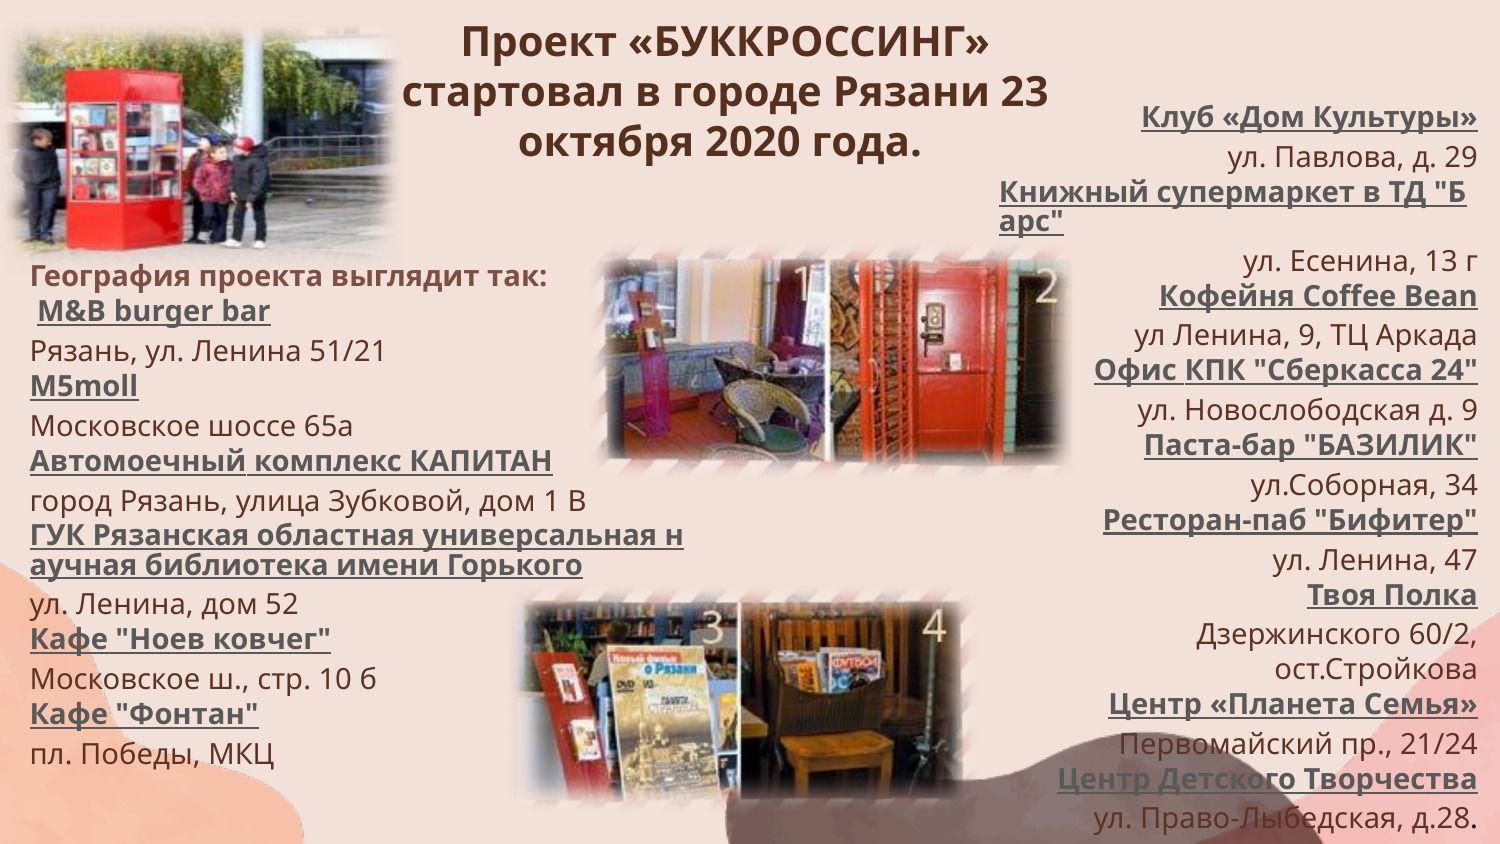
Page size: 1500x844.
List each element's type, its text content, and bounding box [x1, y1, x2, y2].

picture [0, 0, 1500, 844]
text_box Клуб «Дом Культуры» ул. Павлова, д. 29 Книжный супермаркет в ТД "Барс" ул. Есенина, 13 г Кофейня Coffee Bean ул Ленина, 9, ТЦ Аркада Офис КПК "Сберкасса 24" ул. Новослободская д. 9 Паста-бар "БАЗИЛИК" ул.Соборная, 34 Ресторан-паб "Бифитер" ул. Ленина, 47 Твоя Полка Дзержинского 60/2, ост.Стройкова Центр «Планета Семья» Первомайский пр., 21/24 Центр Детского Творчества ул. Право-Лыбедская, д.28. [984, 90, 1493, 813]
subtitle География проекта выглядит так: M&B burger bar Рязань, ул. Ленина 51/21 M5moll Московское шоссе 65а Автомоечный комплекс КАПИТАН город Рязань, улица Зубковой, дом 1 В ГУК Рязанская областная универсальная научная библиотека имени Горького ул. Ленина, дом 52 Кафе "Ноев ковчег" Московское ш., стр. 10 б Кафе "Фонтан" пл. Победы, МКЦ [0, 242, 717, 832]
title Проект «БУККРОССИНГ» стартовал в городе Рязани 23 октября 2020 года. [374, 0, 1077, 110]
